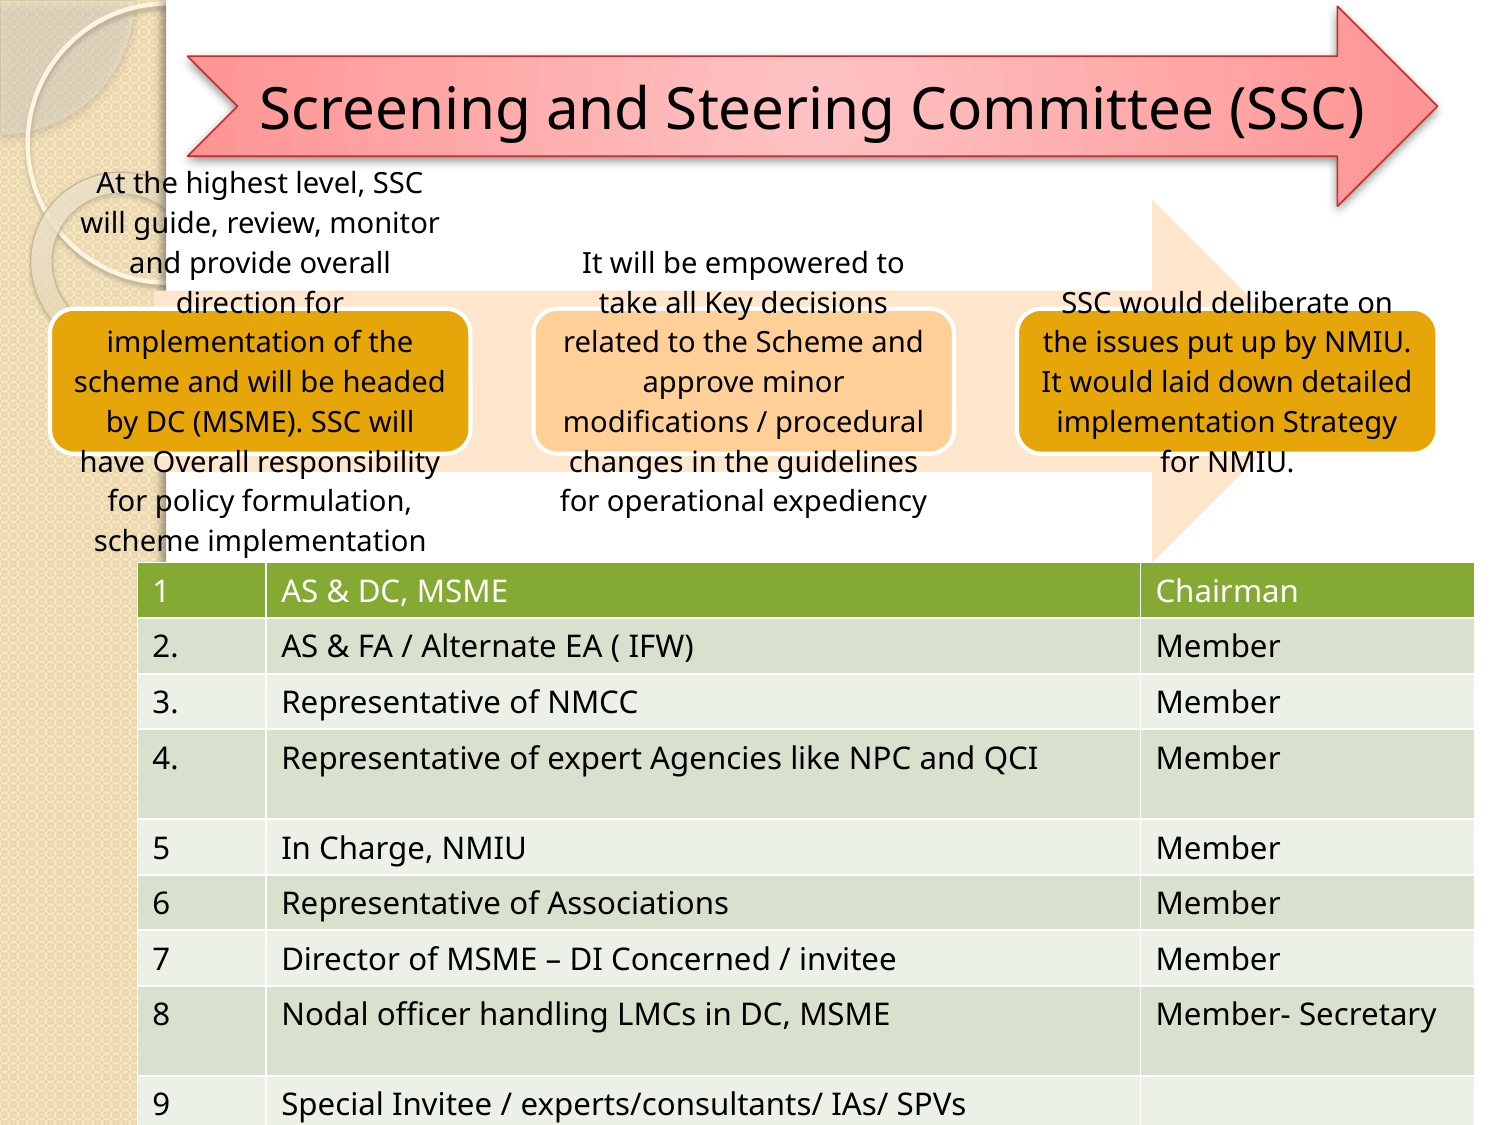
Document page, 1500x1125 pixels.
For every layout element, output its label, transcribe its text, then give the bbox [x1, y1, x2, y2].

table_cell 9 [138, 1077, 265, 1125]
table_cell Member [1141, 931, 1474, 985]
table_header 1 [138, 574, 265, 617]
table_header AS & DC, MSME [267, 574, 1140, 617]
table_cell 3. [138, 675, 265, 728]
table_cell Representative of Associations [267, 876, 1140, 929]
table_cell Member [1141, 876, 1474, 929]
table_cell 8 [138, 987, 265, 1075]
table_cell 4. [138, 730, 265, 818]
table_cell Member [1141, 619, 1474, 673]
table_cell Representative of NMCC [267, 675, 1140, 728]
table_cell Member [1141, 675, 1474, 728]
table_cell 7 [138, 931, 265, 985]
table_cell Nodal officer handling LMCs in DC, MSME [267, 987, 1140, 1075]
text_box Screening and Steering Committee (SSC) [186, 5, 1439, 196]
table_cell [1141, 1077, 1474, 1125]
table_cell Member [1141, 730, 1474, 818]
table_cell 6 [138, 876, 265, 929]
table_cell Member [1141, 820, 1474, 874]
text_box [49, 199, 1438, 563]
table_cell Representative of expert Agencies like NPC and QCI [267, 730, 1140, 818]
table_cell Director of MSME – DI Concerned / invitee [267, 931, 1140, 985]
table_cell AS & FA / Alternate EA ( IFW) [267, 619, 1140, 673]
table_cell Member- Secretary [1141, 987, 1474, 1075]
table_cell 2. [138, 619, 265, 673]
table_cell Special Invitee / experts/consultants/ IAs/ SPVs [267, 1077, 1140, 1125]
table_header Chairman [1141, 563, 1474, 617]
table_cell 5 [138, 820, 265, 874]
table_cell In Charge, NMIU [267, 820, 1140, 874]
